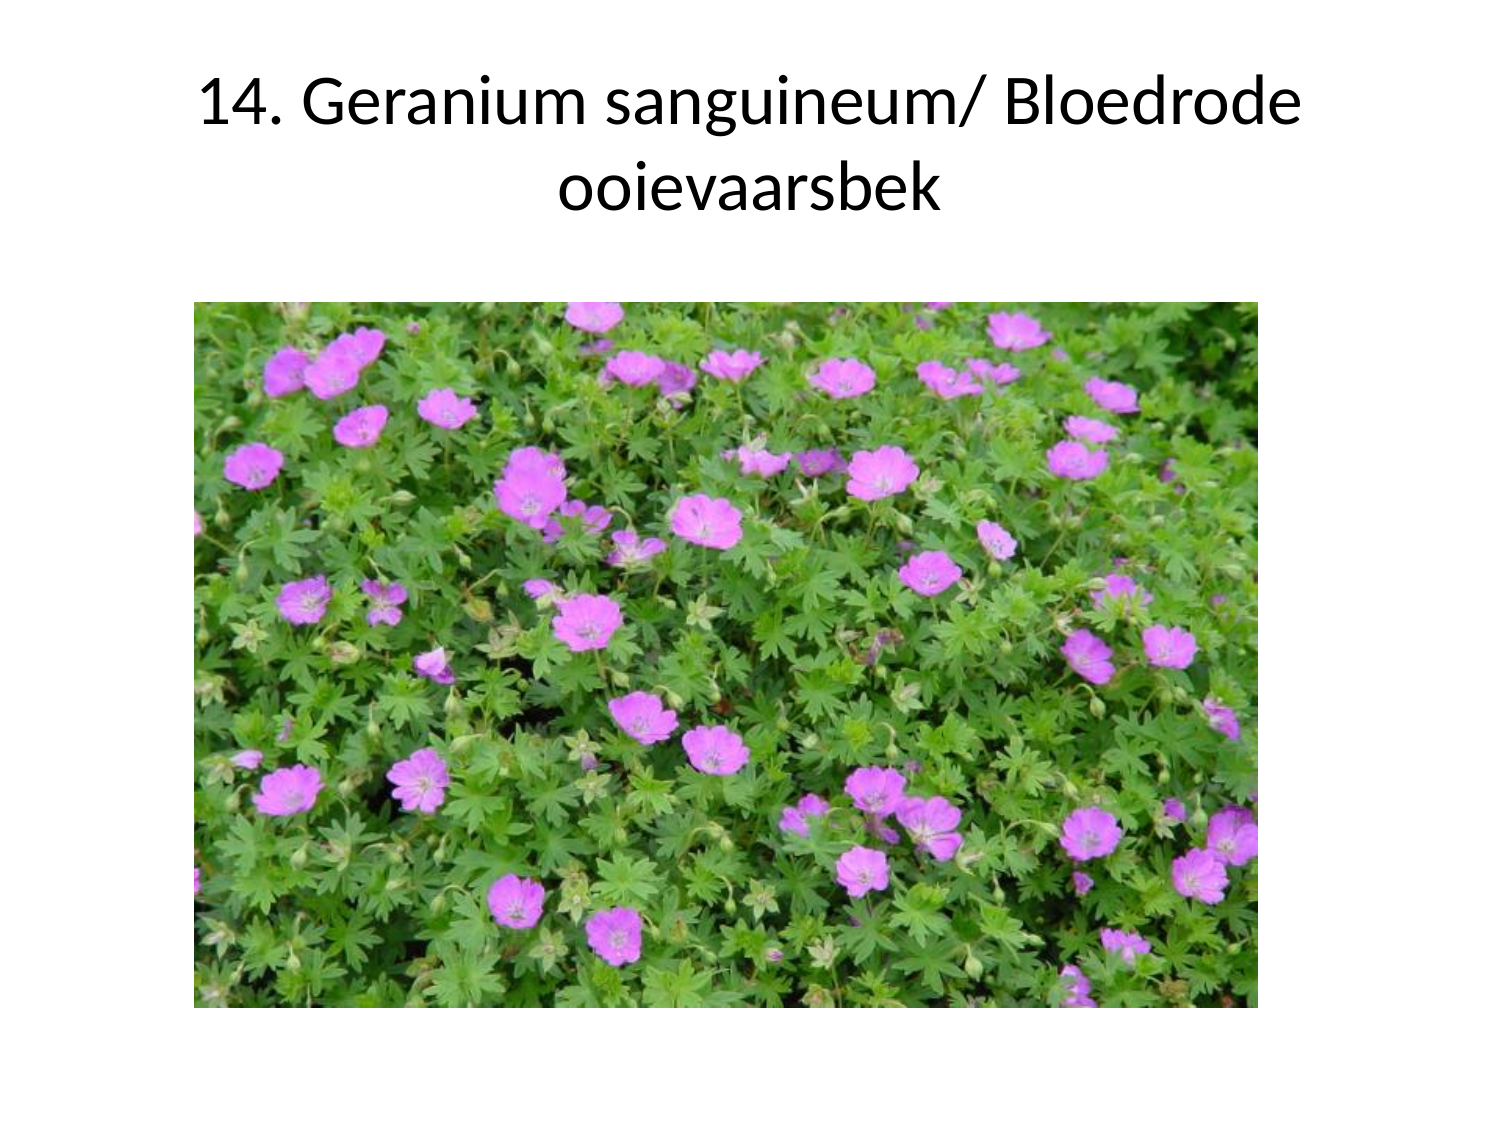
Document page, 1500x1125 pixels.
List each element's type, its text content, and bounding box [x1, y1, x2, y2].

title 14. Geranium sanguineum/ Bloedrode ooievaarsbek [75, 45, 1425, 233]
picture [194, 302, 1258, 1008]
